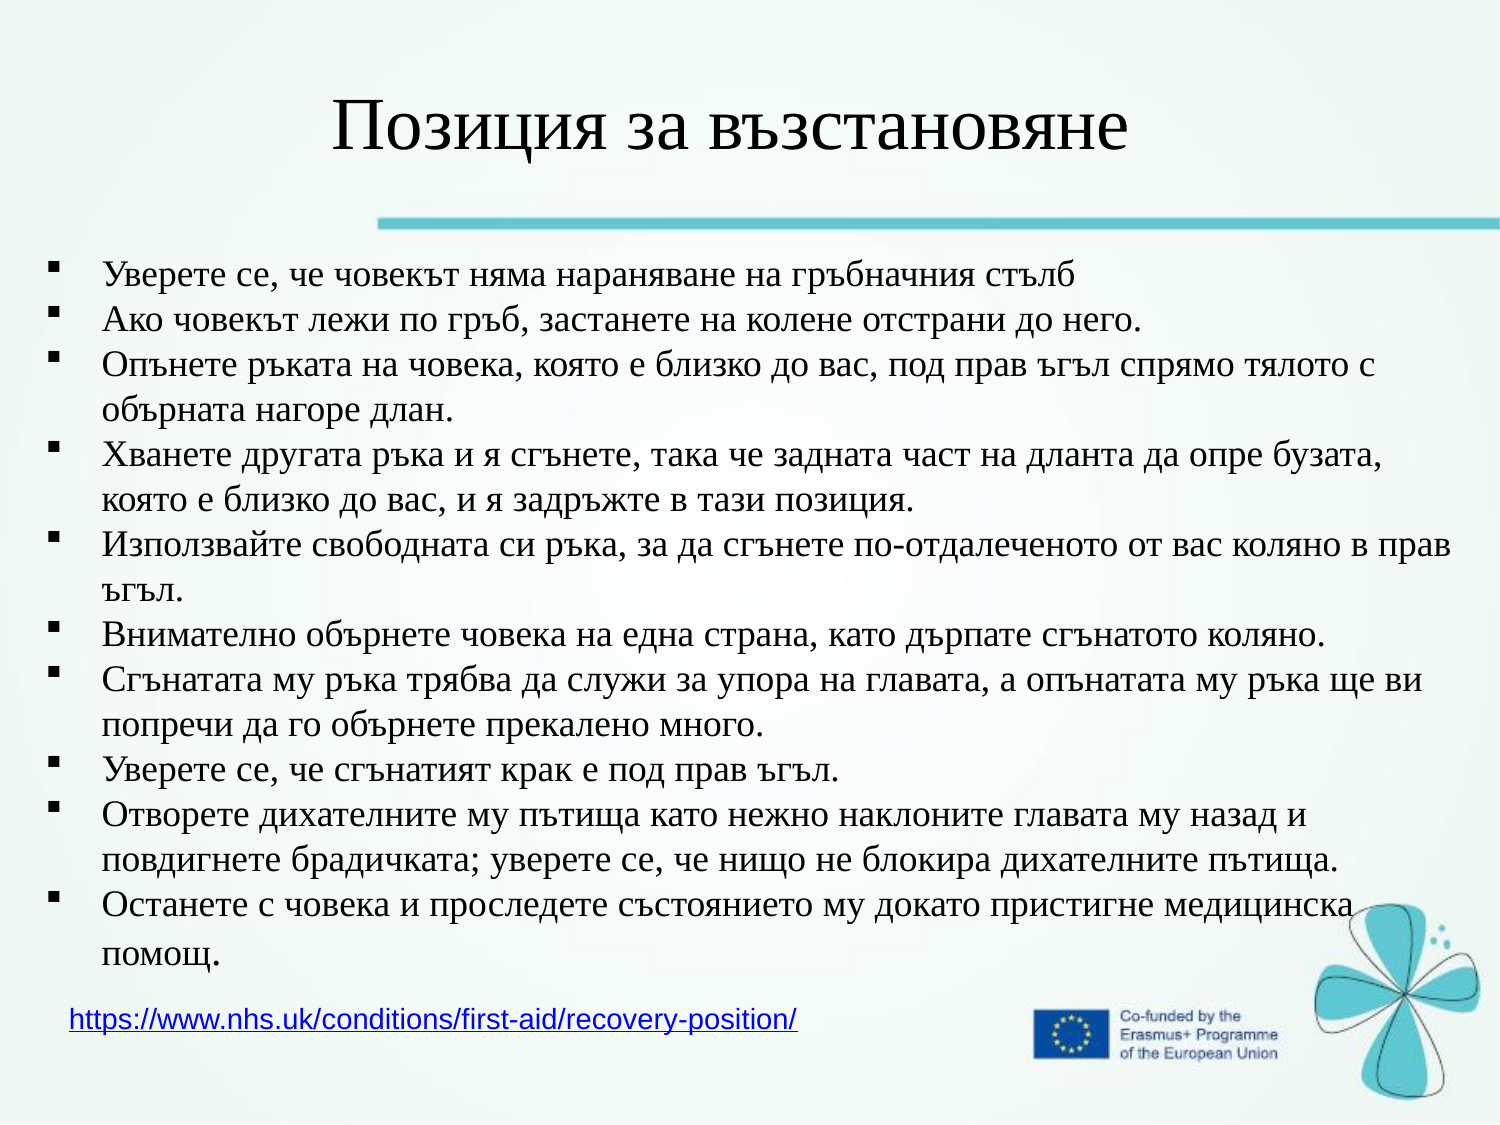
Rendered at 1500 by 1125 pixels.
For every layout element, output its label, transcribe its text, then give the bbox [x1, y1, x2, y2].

picture [0, 0, 1500, 1125]
text_box Уверете се, че човекът няма нараняване на гръбначния стълб Ако човекът лежи по гръб, застанете на колене отстрани до него. Опънете ръката на човека, която е близко до вас, под прав ъгъл спрямо тялото с обърната нагоре длан. Хванете другата ръка и я сгънете, така че задната част на дланта да опре бузата, която е близко до вас, и я задръжте в тази позиция. Използвайте свободната си ръка, за да сгънете по-отдалеченото от вас коляно в прав ъгъл. Внимателно обърнете човека на една страна, като дърпате сгънатото коляно. Сгънатата му ръка трябва да служи за упора на главата, а опънатата му ръка ще ви попречи да го обърнете прекалено много. Уверете се, че сгънатият крак е под прав ъгъл. Отворете дихателните му пътища като нежно наклоните главата му назад и повдигнете брадичката; уверете се, че нищо не блокира дихателните пътища. Останете с човека и проследете състоянието му докато пристигне медицинска помощ. [30, 241, 1470, 982]
text_box Позиция за възстановяне [201, 67, 1262, 173]
text_box https://www.nhs.uk/conditions/first-aid/recovery-position/ [54, 992, 917, 1043]
